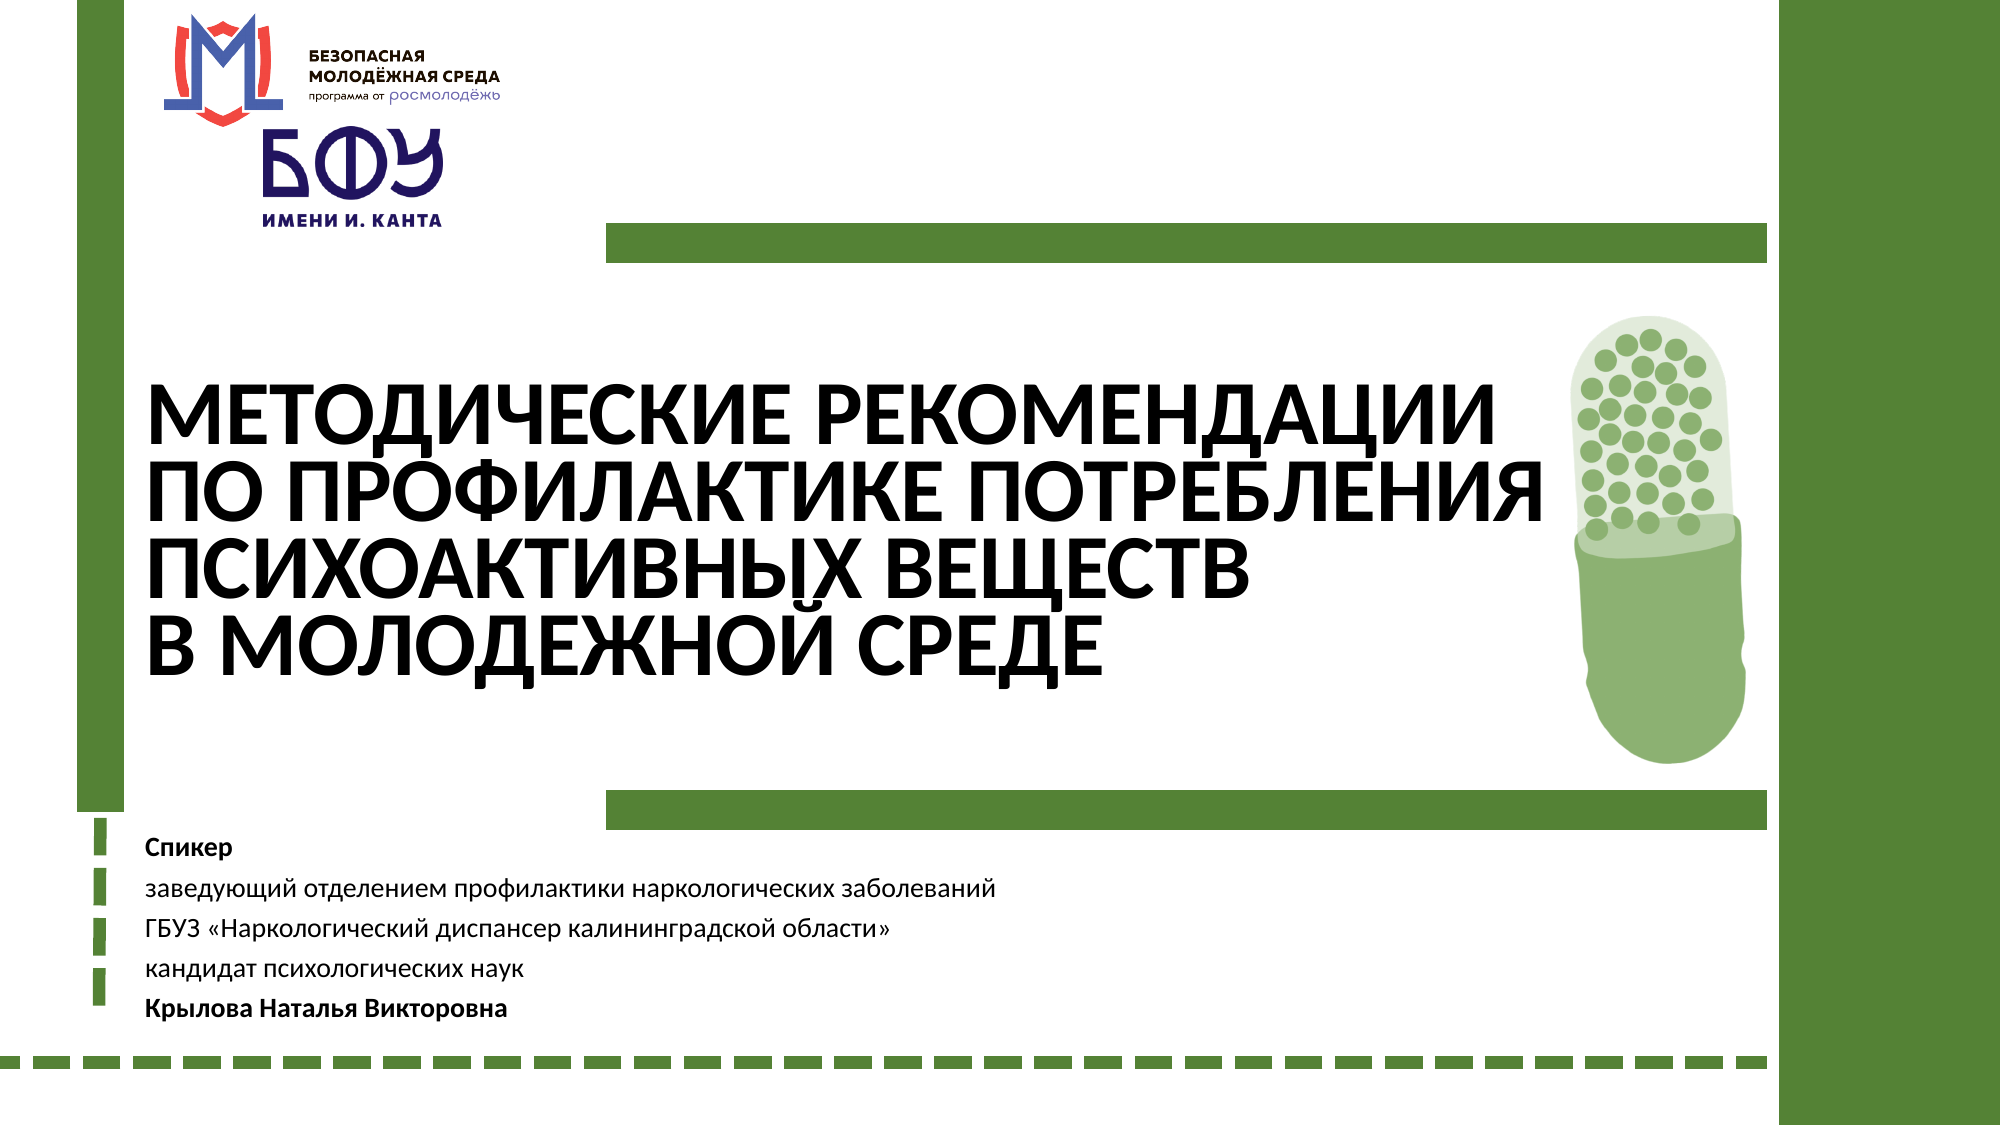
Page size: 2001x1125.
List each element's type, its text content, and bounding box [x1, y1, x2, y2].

text_box [598, 216, 1772, 270]
text_box [598, 783, 1772, 837]
picture [1433, 427, 1882, 652]
text_box [1772, 0, 2000, 1125]
text_box [70, 0, 131, 819]
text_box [164, 5, 500, 226]
title МЕТОДИЧЕСКИЕ РЕКОМЕНДАЦИИ ПО ПРОФИЛАКТИКЕ ПОТРЕБЛЕНИЯ ПСИХОАКТИВНЫХ ВЕЩЕСТВ В МОЛОДЕЖНОЙ СРЕДЕ [131, 306, 1631, 699]
text_box Спикер заведующий отделением профилактики наркологических заболеваний ГБУЗ «Наркологический диспансер калининградской области» кандидат психологических наук Крылова Наталья Викторовна [130, 814, 1045, 1062]
